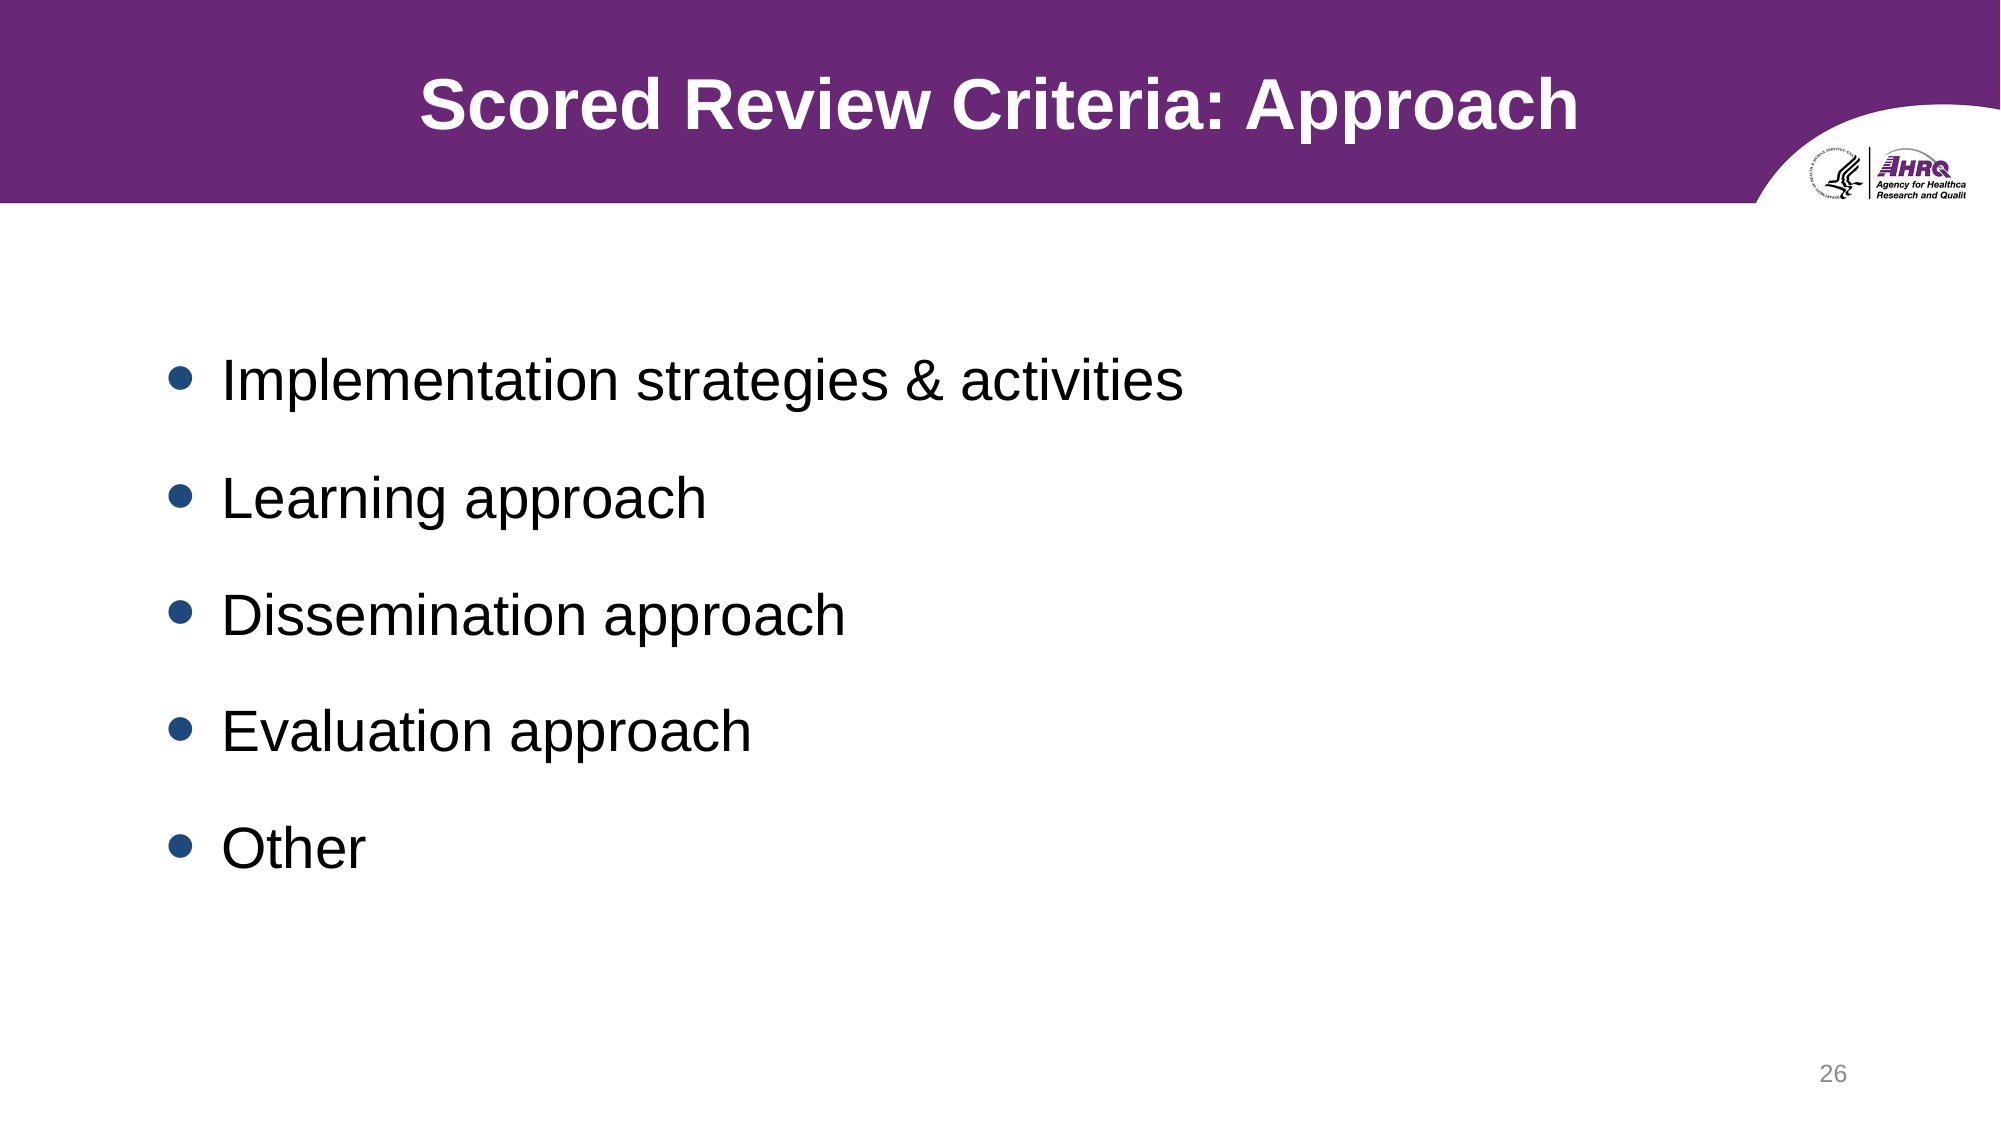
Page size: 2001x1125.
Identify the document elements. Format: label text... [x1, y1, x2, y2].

picture [0, 0, 2001, 1125]
slide_number 26 [1412, 1042, 1863, 1103]
list Implementation strategies & activities Learning approach Dissemination approach Evaluation approach Other [150, 299, 1950, 1043]
title Scored Review Criteria: Approach [275, 50, 1725, 152]
